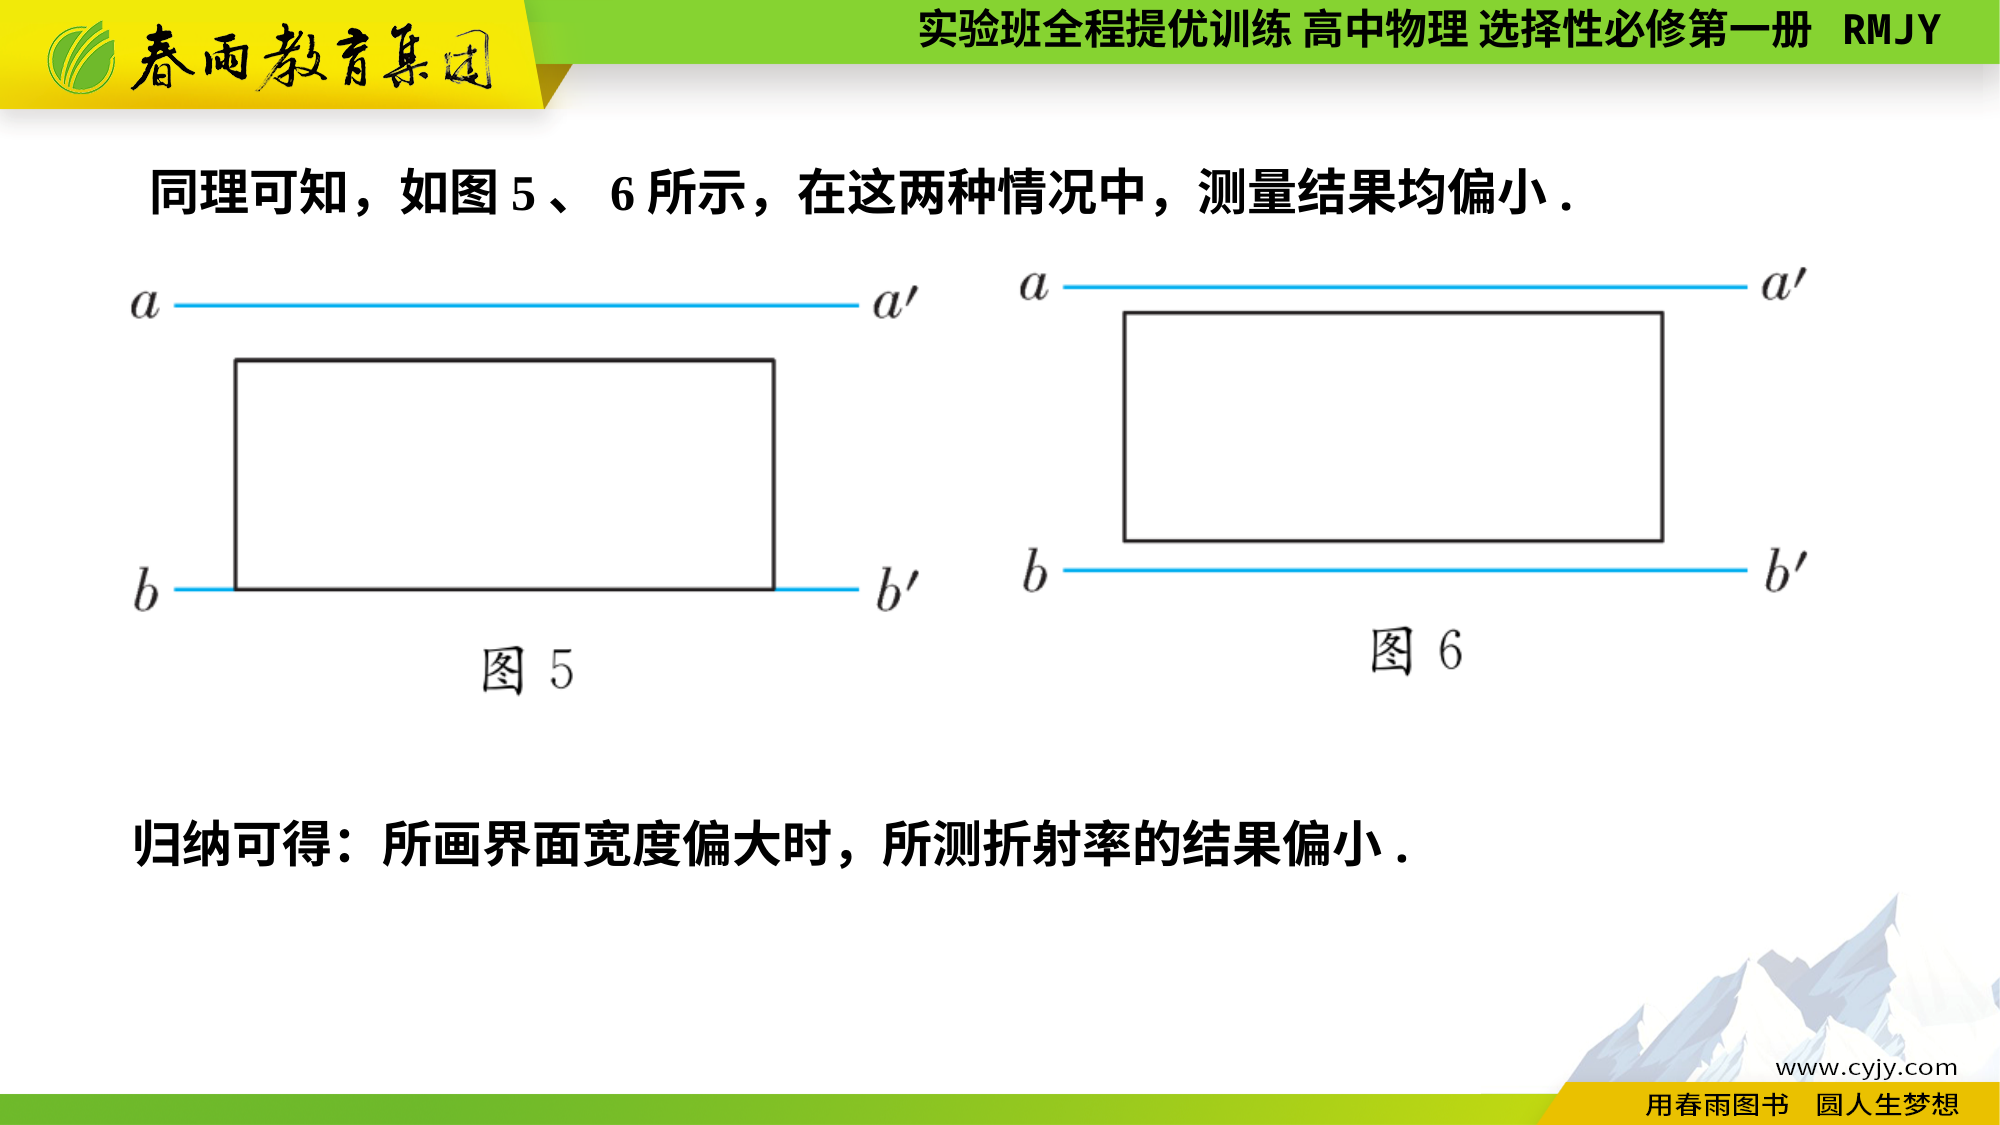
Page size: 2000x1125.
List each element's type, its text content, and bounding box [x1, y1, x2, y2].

list 同理可知，如图5、6所示，在这两种情况中，测量结果均偏小. [59, 122, 1944, 229]
text_box 归纳可得：所画界面宽度偏大时，所测折射率的结果偏小. [42, 774, 1630, 880]
picture [0, 0, 2000, 1125]
